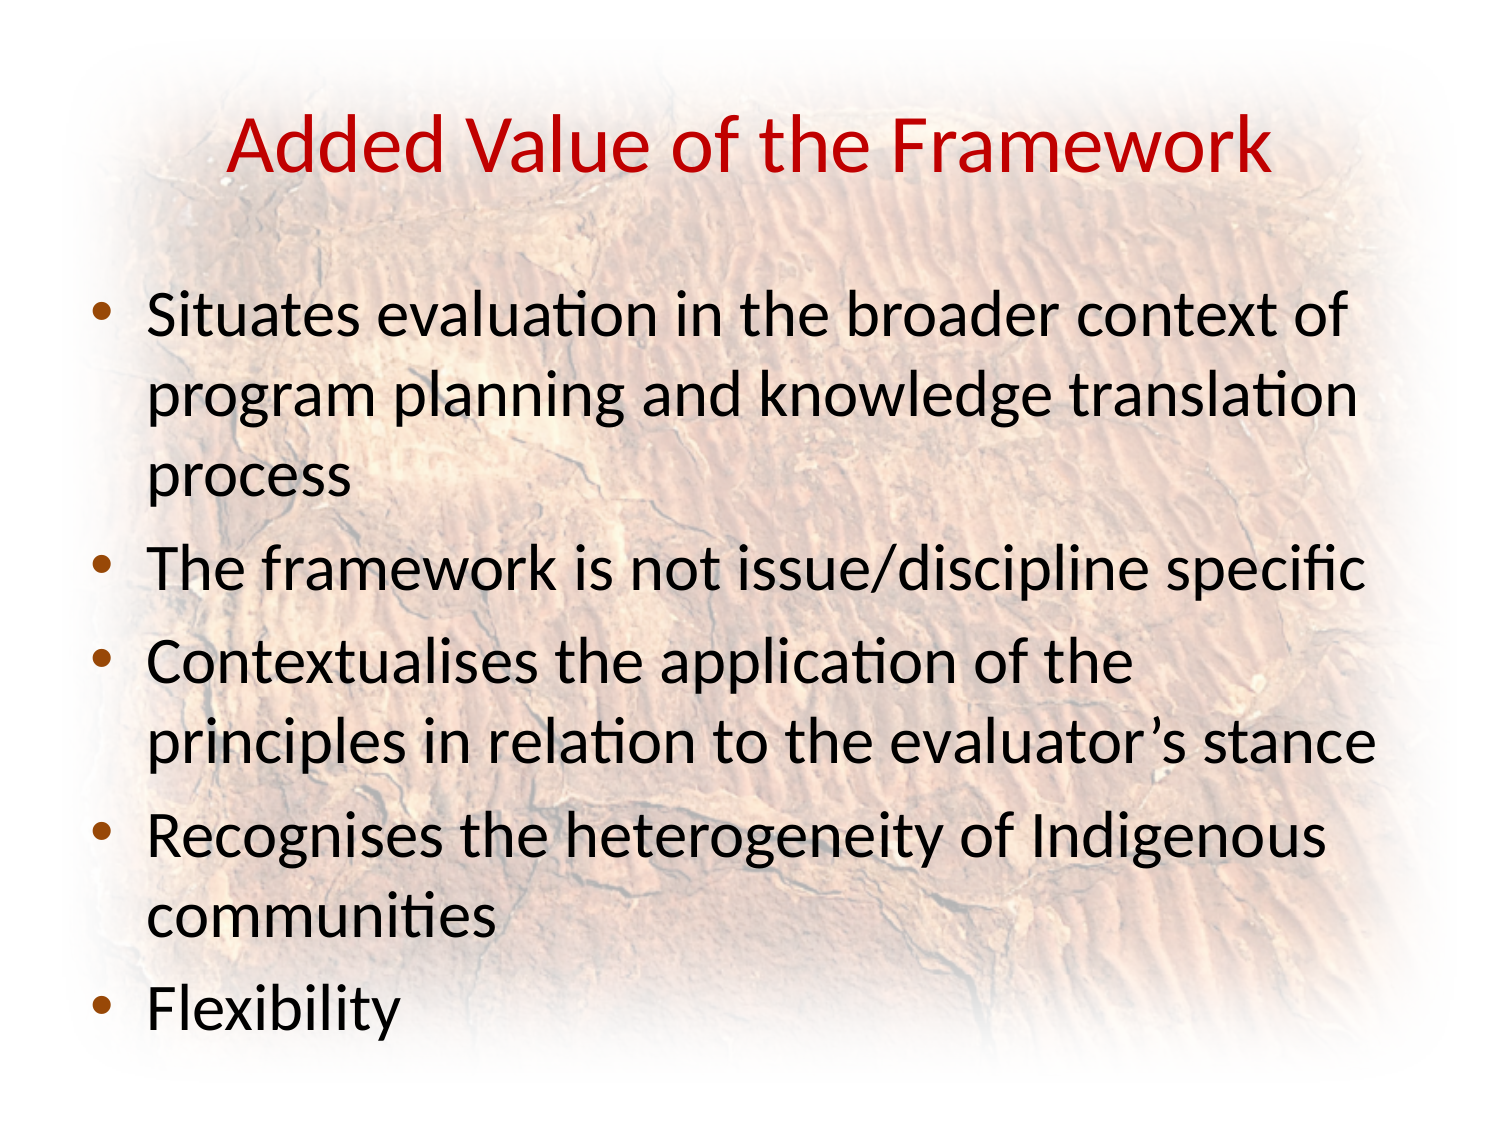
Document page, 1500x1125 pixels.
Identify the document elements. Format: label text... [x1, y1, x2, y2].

title Added Value of the Framework [75, 45, 1425, 233]
list Situates evaluation in the broader context of program planning and knowledge translation process The framework is not issue/discipline specific Contextualises the application of the principles in relation to the evaluator’s stance Recognises the heterogeneity of Indigenous communities Flexibility [75, 262, 1425, 1083]
